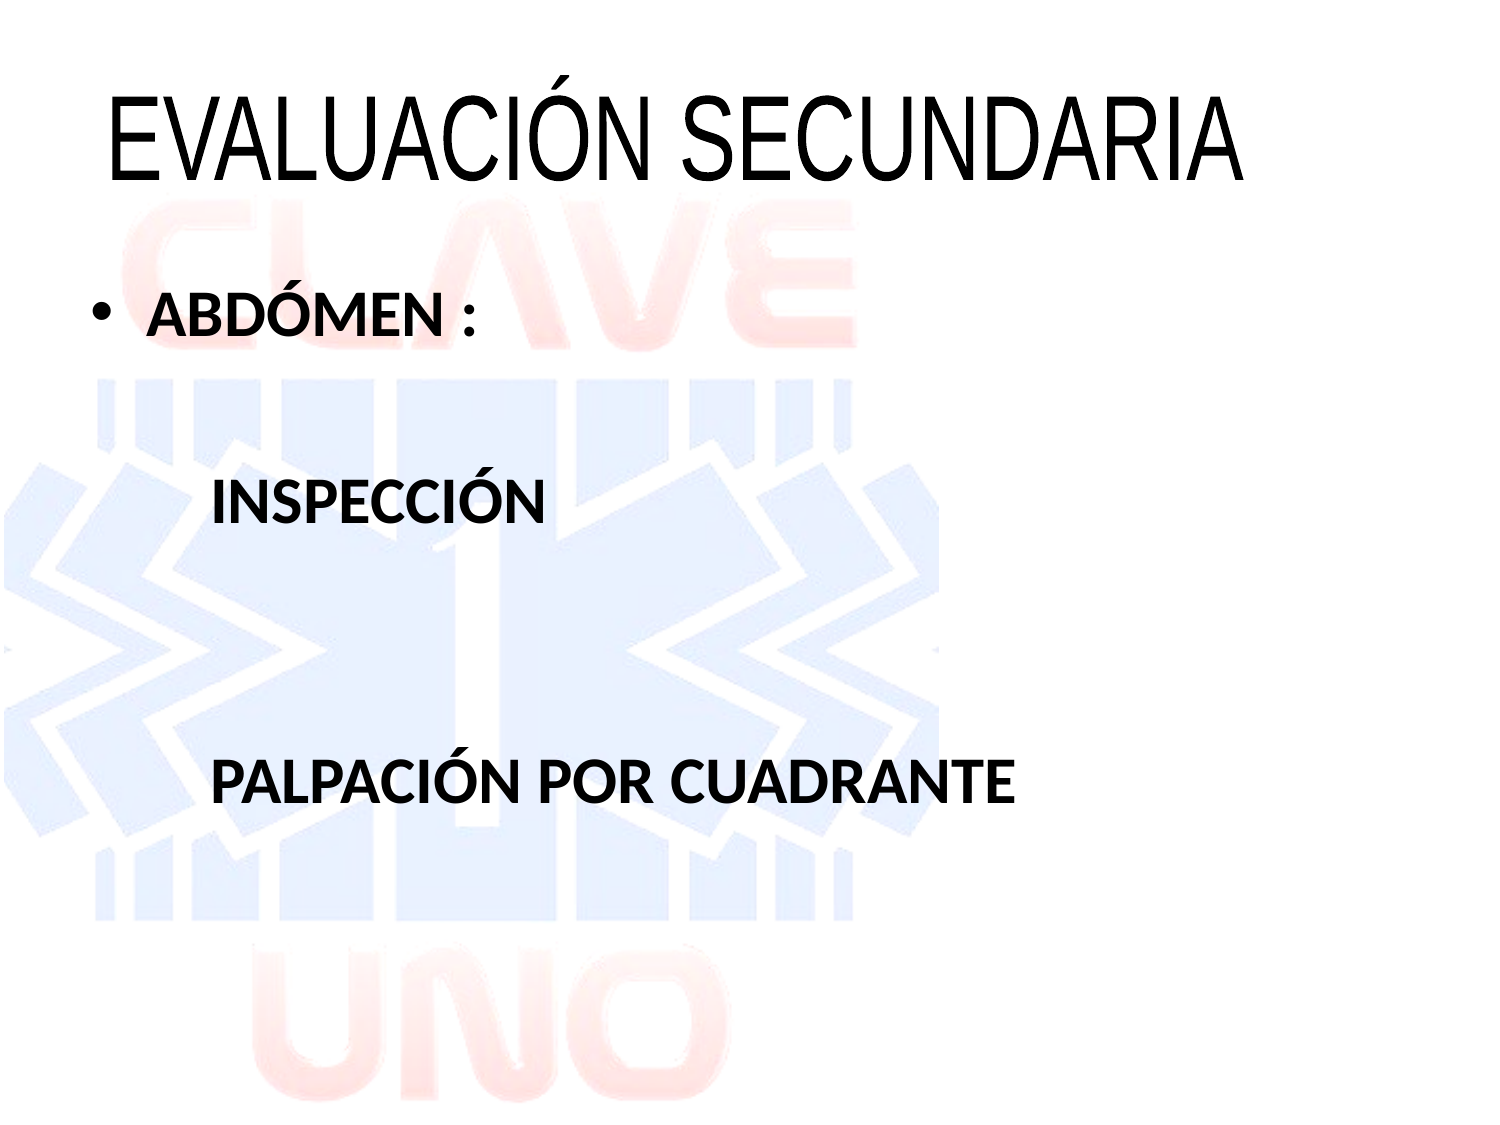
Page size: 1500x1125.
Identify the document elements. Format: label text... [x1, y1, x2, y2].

picture [3, 184, 940, 1121]
list ABDÓMEN : INSPECCIÓN PALPACIÓN POR CUADRANTE [944, 262, 1425, 1005]
